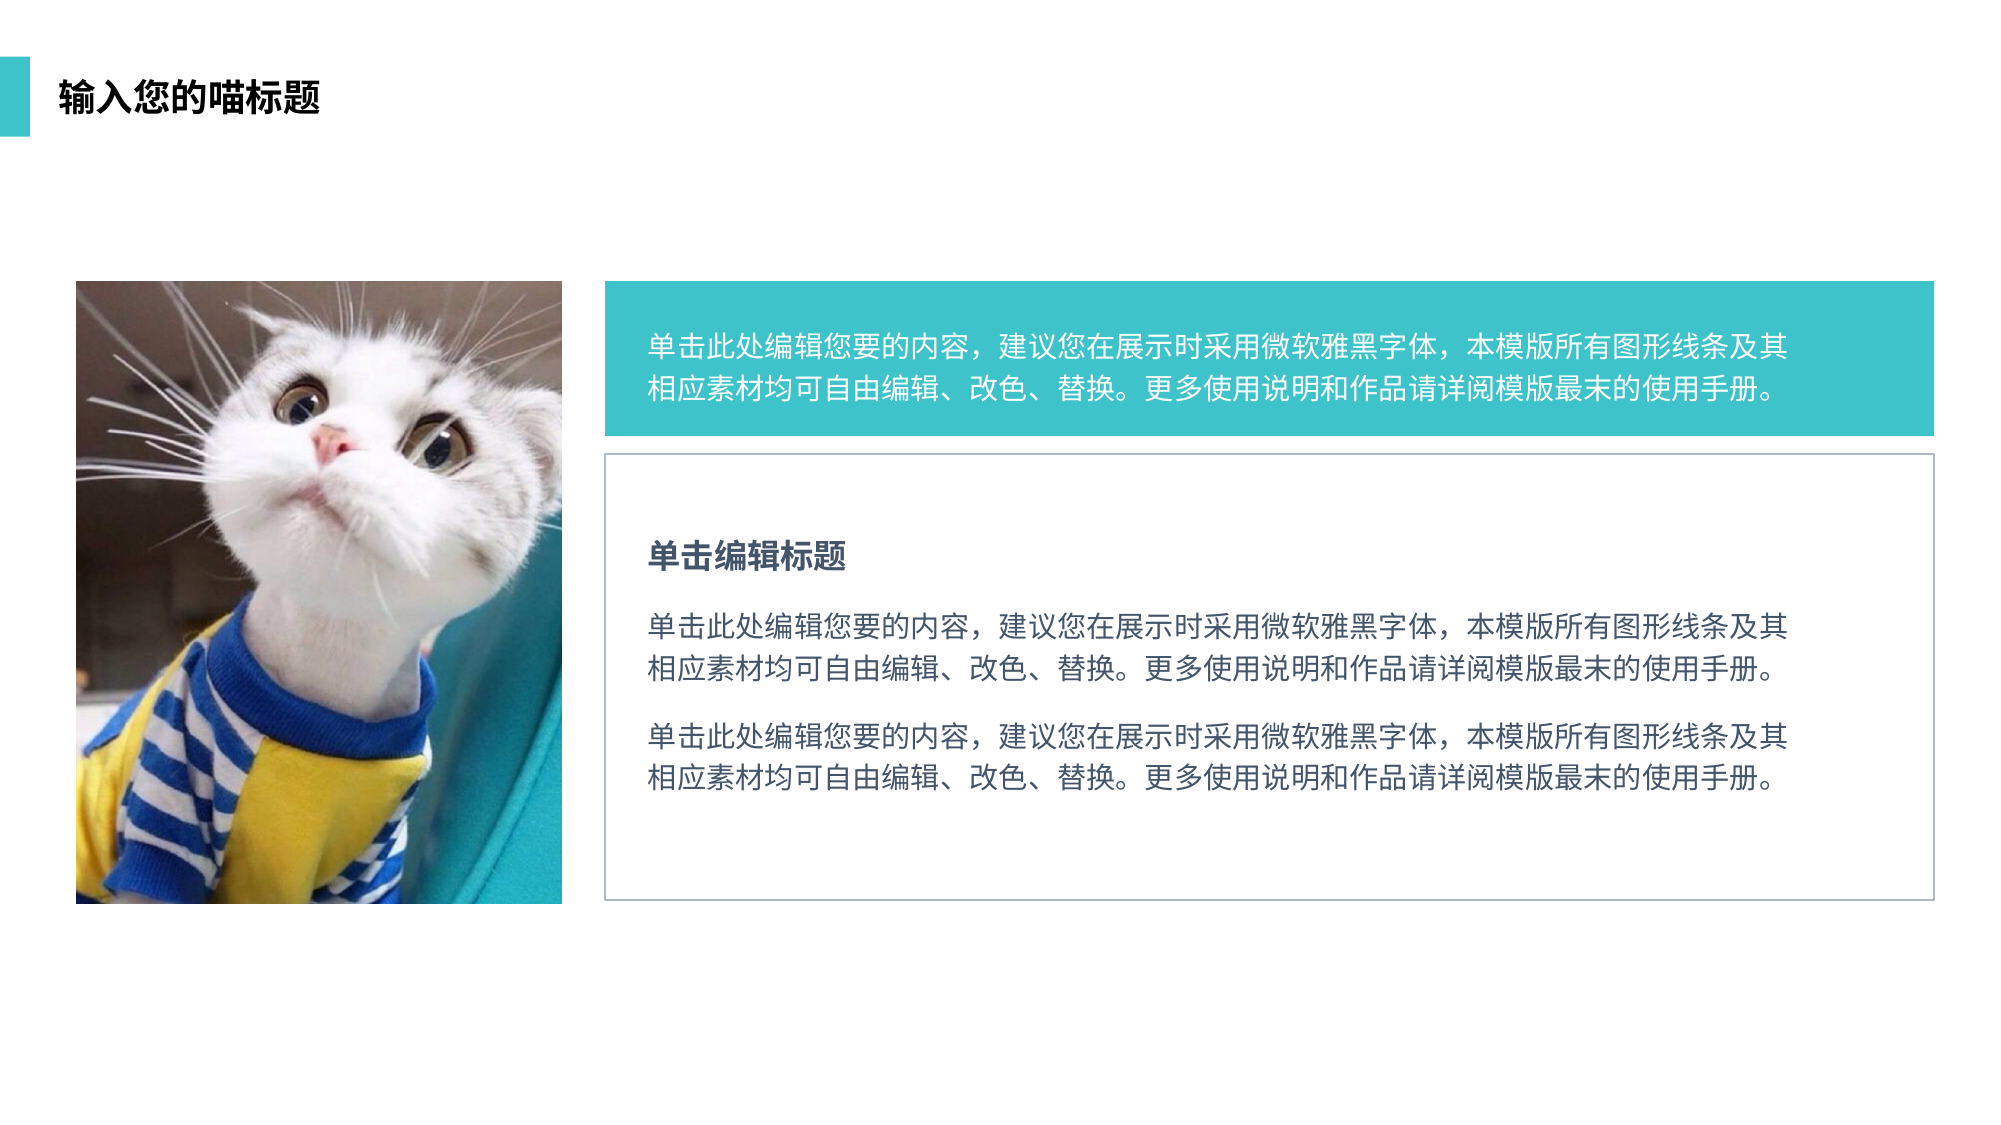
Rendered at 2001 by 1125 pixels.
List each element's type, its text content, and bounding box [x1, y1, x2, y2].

text_box 单击此处编辑您要的内容，建议您在展示时采用微软雅黑字体，本模版所有图形线条及其相应素材均可自由编辑、改色、替换。更多使用说明和作品请详阅模版最末的使用手册。 [647, 601, 1793, 686]
text_box [0, 56, 31, 138]
text_box 单击此处编辑您要的内容，建议您在展示时采用微软雅黑字体，本模版所有图形线条及其相应素材均可自由编辑、改色、替换。更多使用说明和作品请详阅模版最末的使用手册。 [647, 710, 1793, 795]
text_box 输入您的喵标题 [43, 66, 389, 127]
text_box 单击编辑标题 [634, 534, 861, 575]
picture [76, 281, 562, 904]
text_box 单击此处编辑您要的内容，建议您在展示时采用微软雅黑字体，本模版所有图形线条及其相应素材均可自由编辑、改色、替换。更多使用说明和作品请详阅模版最末的使用手册。 [647, 321, 1793, 406]
text_box [605, 281, 1935, 437]
text_box [605, 454, 1935, 900]
